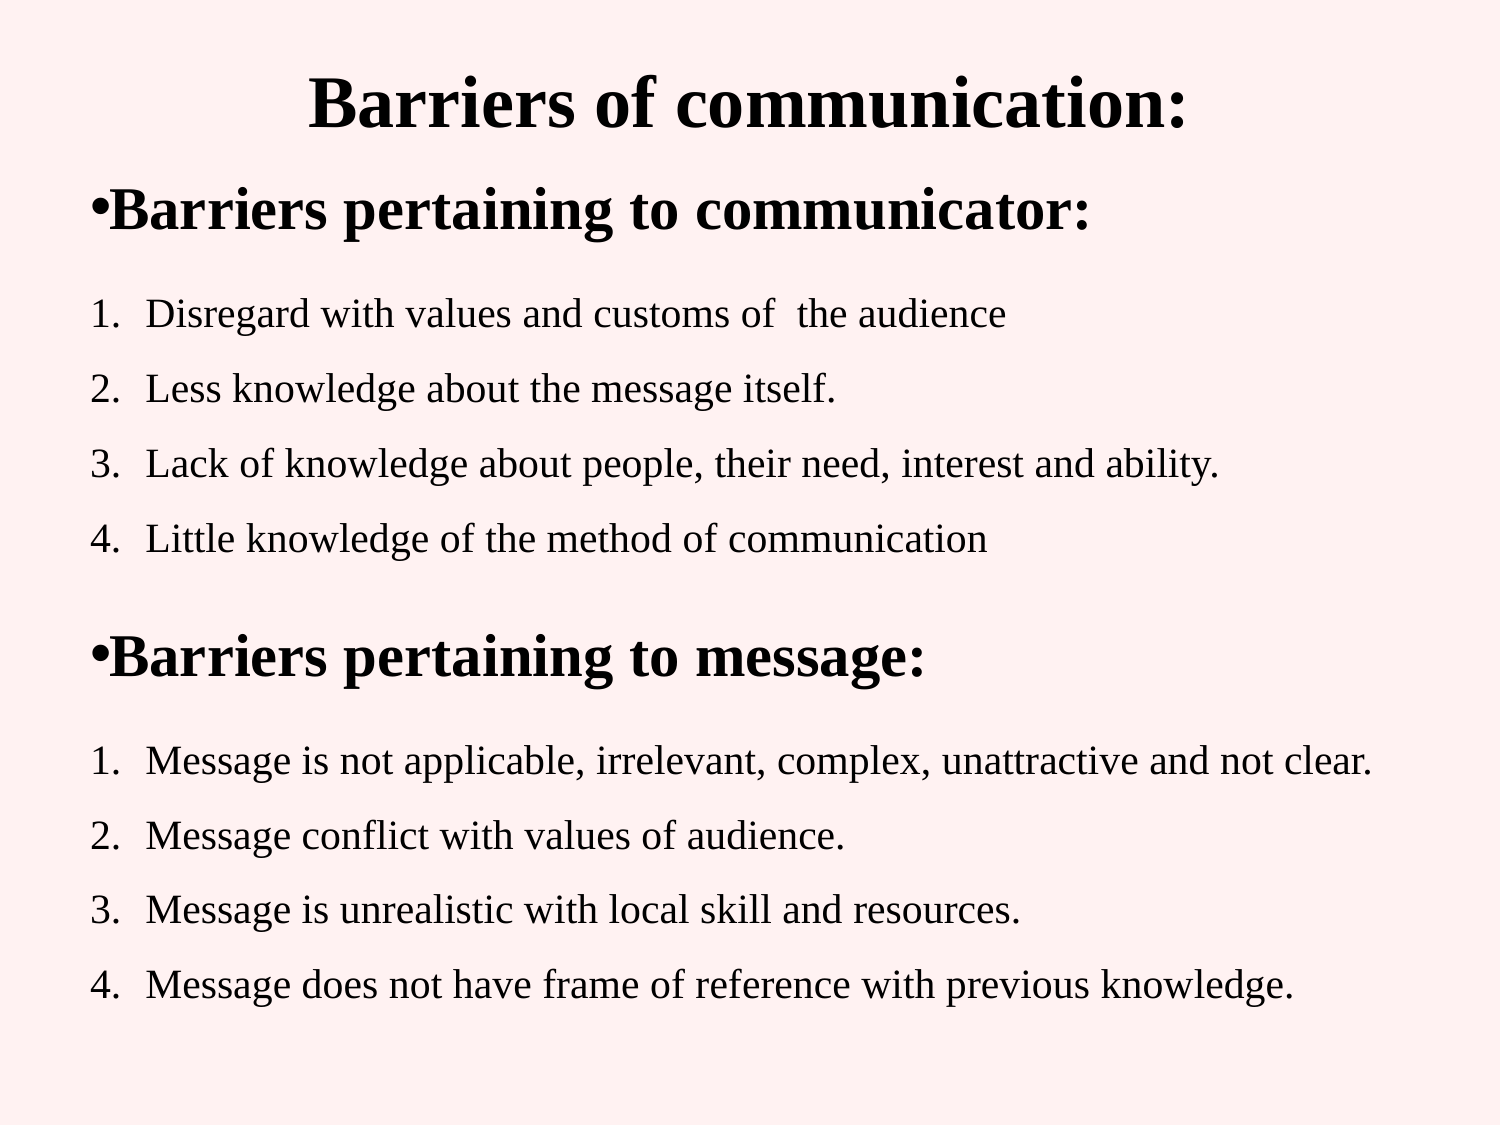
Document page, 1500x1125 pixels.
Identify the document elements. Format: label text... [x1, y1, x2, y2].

title Barriers of communication: [75, 45, 1425, 125]
list Barriers pertaining to communicator: Disregard with values and customs of the audience Less knowledge about the message itself. Lack of knowledge about people, their need, interest and ability. Little knowledge of the method of communication Barriers pertaining to message: Message is not applicable, irrelevant, complex, unattractive and not clear. Message conflict with values of audience. Message is unrealistic with local skill and resources. Message does not have frame of reference with previous knowledge. [75, 125, 1425, 1075]
